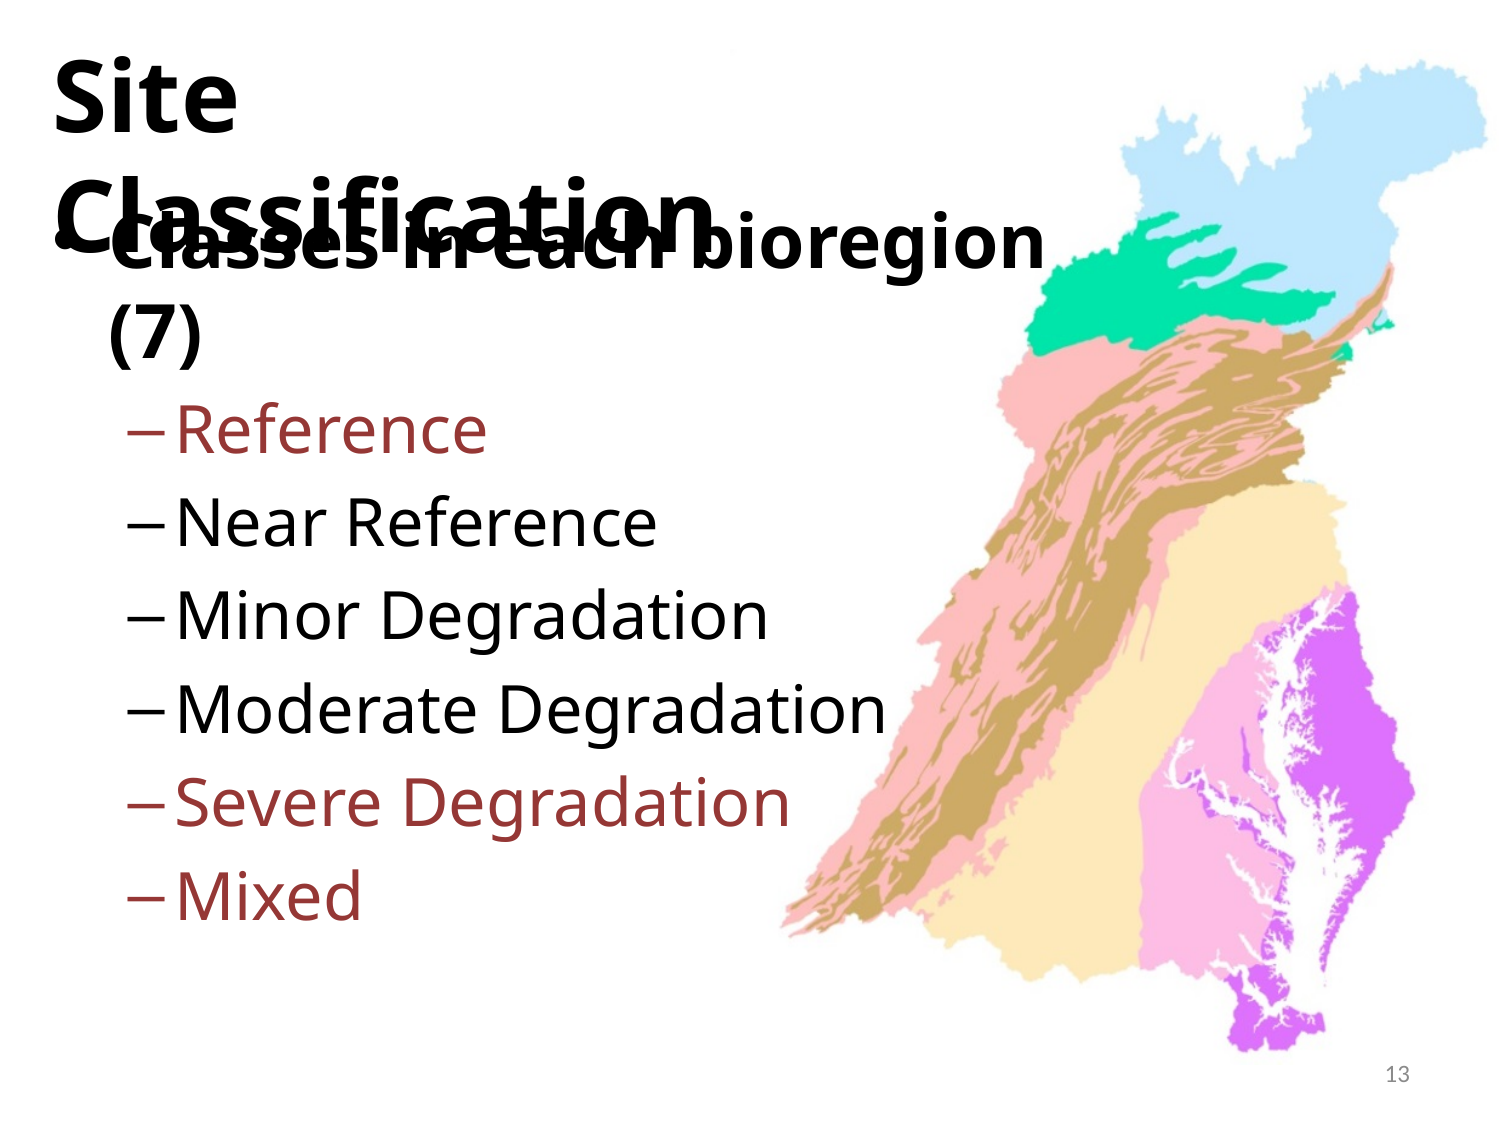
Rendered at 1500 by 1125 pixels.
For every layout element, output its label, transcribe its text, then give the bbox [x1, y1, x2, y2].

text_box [683, 49, 1499, 1065]
text_box Site Classification [37, 24, 863, 185]
slide_number 13 [1074, 1074, 1425, 1103]
list Classes in each bioregion (7) Reference Near Reference Minor Degradation Moderate Degradation Severe Degradation Mixed [37, 185, 678, 929]
